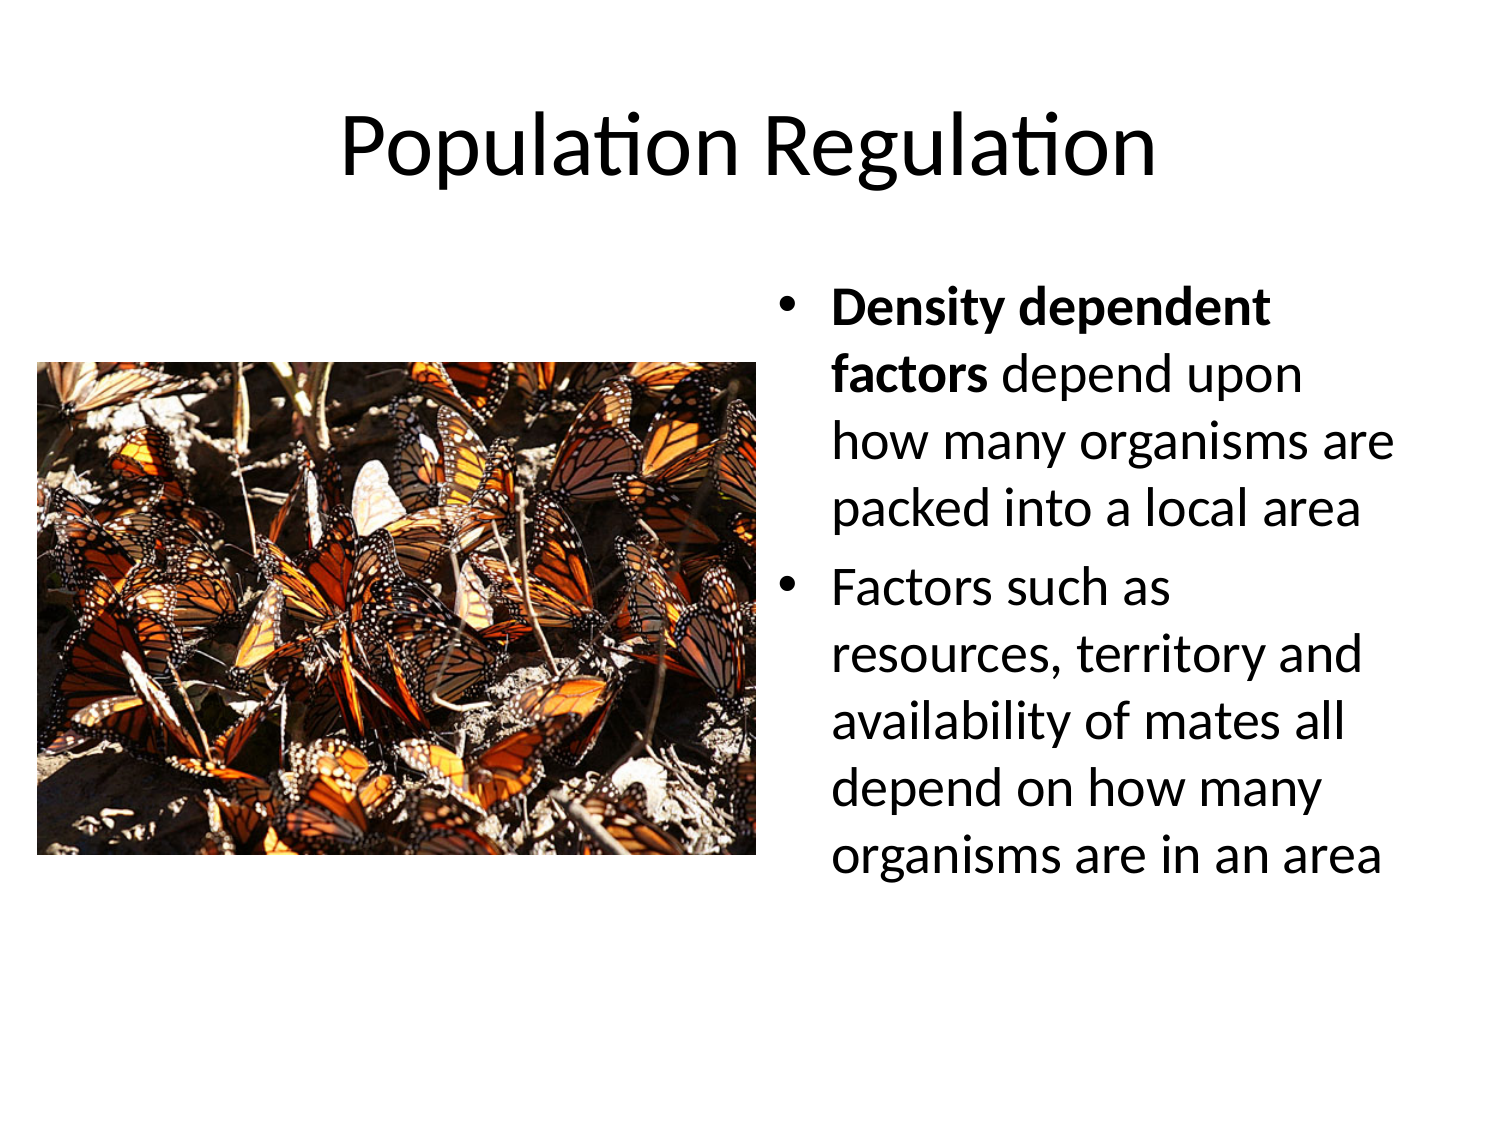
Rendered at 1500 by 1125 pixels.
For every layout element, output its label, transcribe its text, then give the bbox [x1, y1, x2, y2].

title Population Regulation [75, 45, 1425, 233]
list Density dependent factors depend upon how many organisms are packed into a local area Factors such as resources, territory and availability of mates all depend on how many organisms are in an area [762, 262, 1425, 1005]
picture [37, 362, 757, 855]
